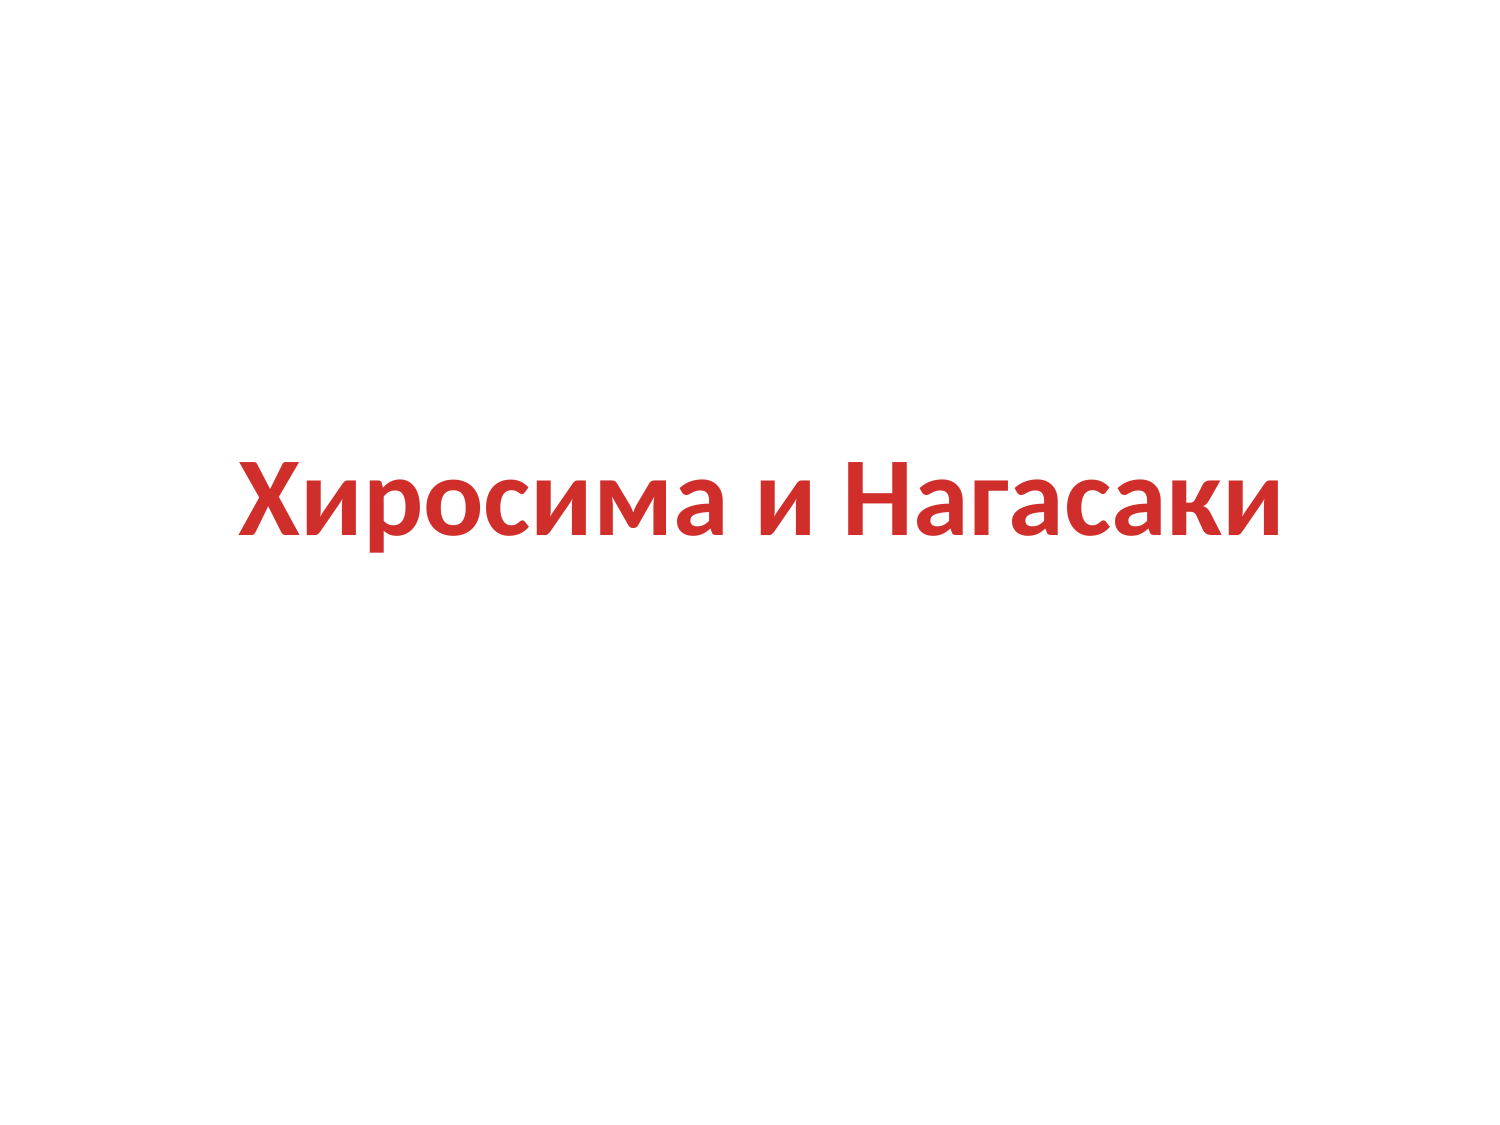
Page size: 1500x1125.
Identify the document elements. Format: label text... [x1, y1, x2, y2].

title Хиросима и Нагасаки [147, 397, 1377, 585]
